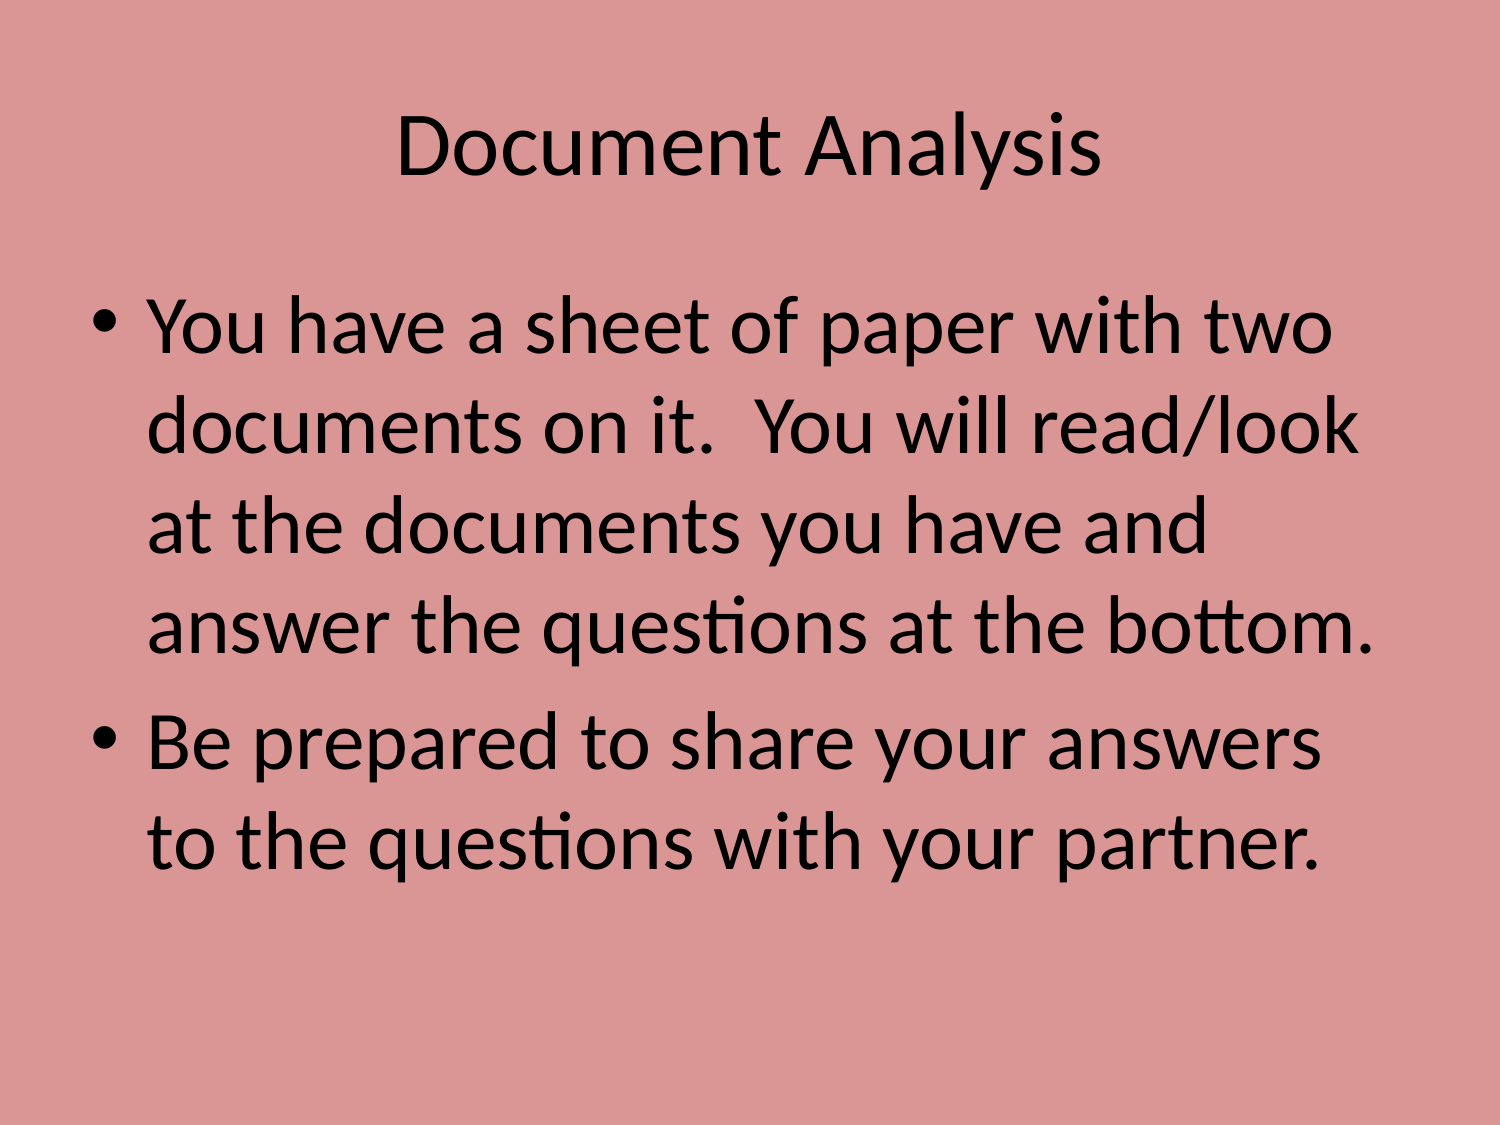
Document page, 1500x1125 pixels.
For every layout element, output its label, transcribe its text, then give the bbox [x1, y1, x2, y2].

list You have a sheet of paper with two documents on it. You will read/look at the documents you have and answer the questions at the bottom. Be prepared to share your answers to the questions with your partner. [75, 262, 1425, 1005]
title Document Analysis [75, 45, 1425, 233]
